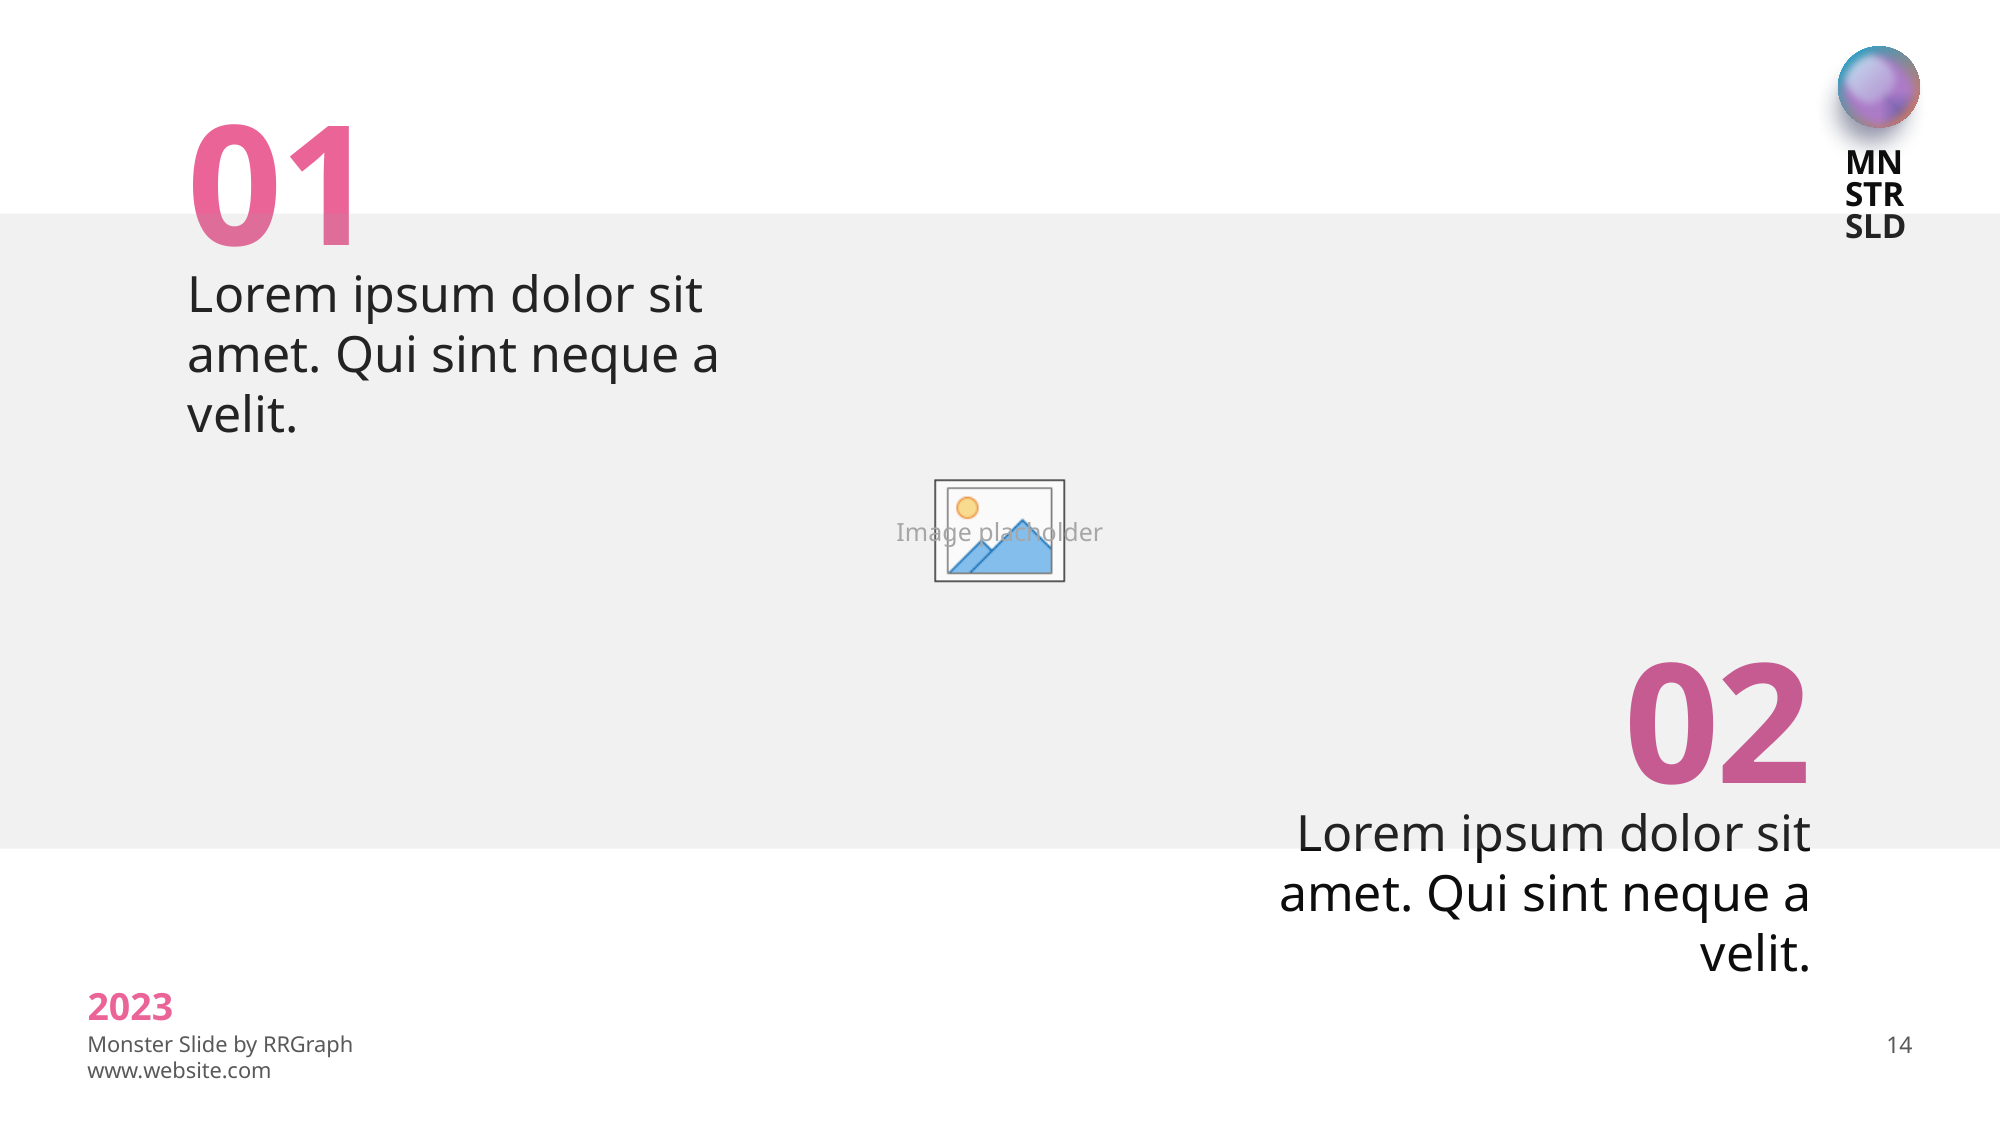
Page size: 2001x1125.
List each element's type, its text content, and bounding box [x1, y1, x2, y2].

text_box 01 [173, 71, 545, 213]
text_box Lorem ipsum dolor sit amet. Qui sint neque a velit. [1257, 849, 1827, 989]
picture [0, 213, 2000, 849]
